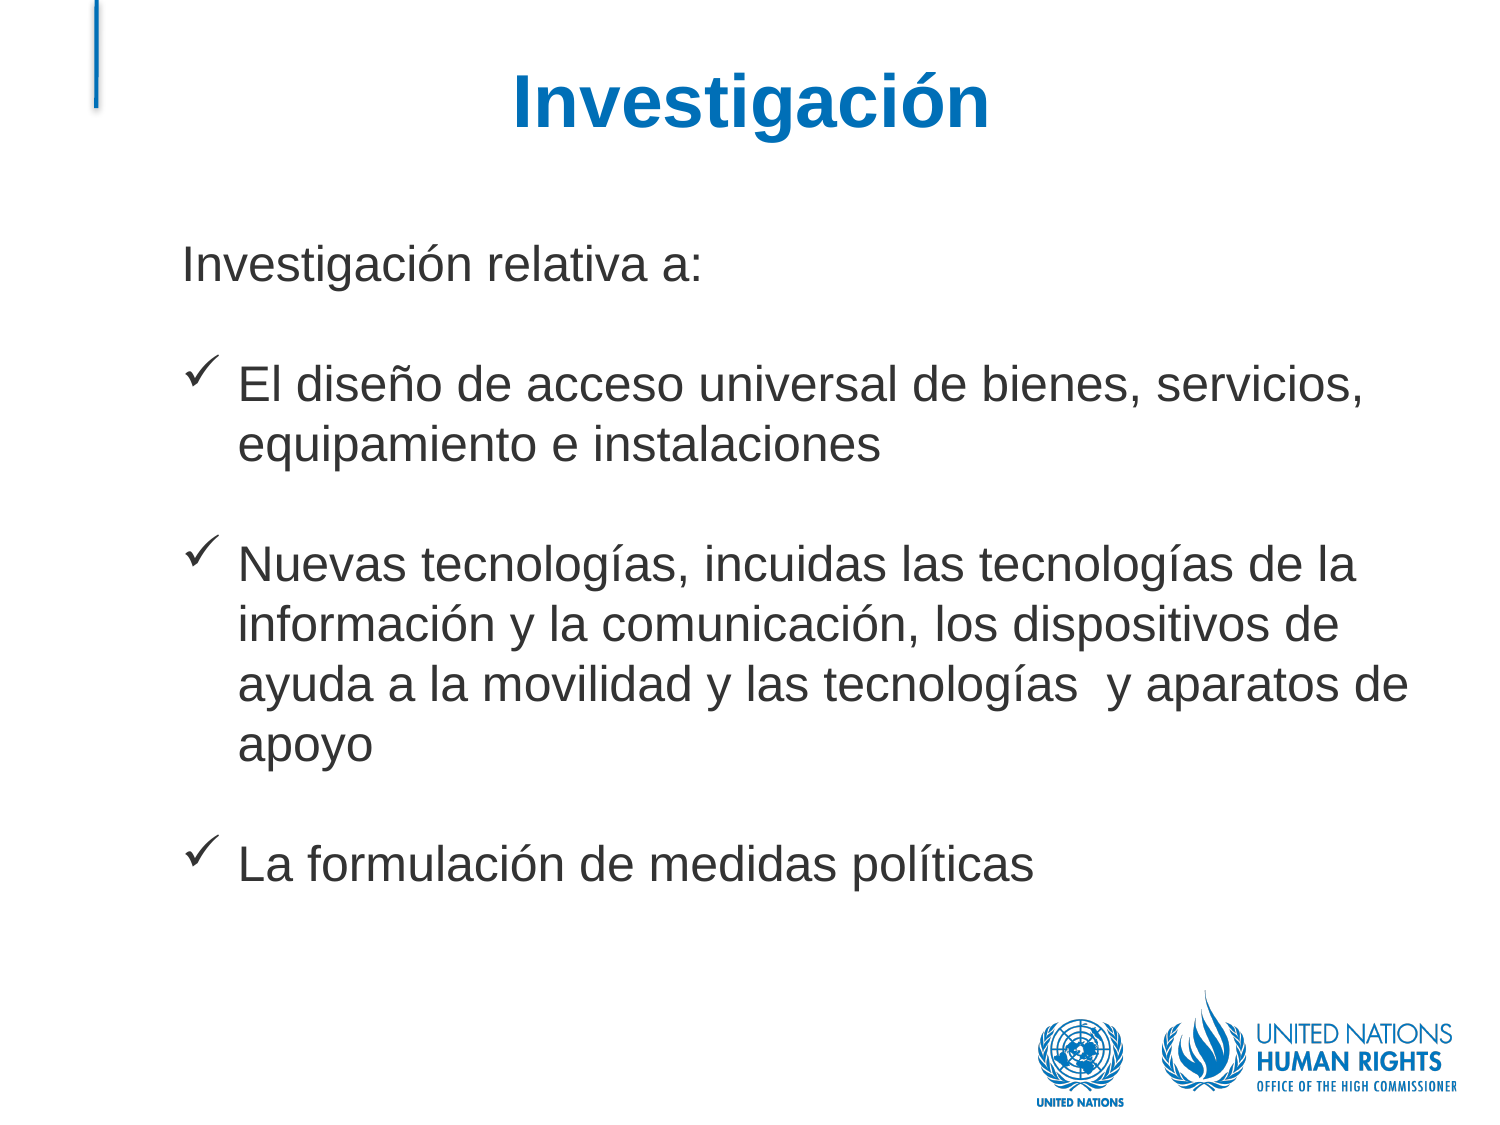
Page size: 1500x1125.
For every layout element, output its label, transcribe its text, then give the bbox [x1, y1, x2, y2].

picture [1037, 990, 1457, 1107]
title Investigación [68, 45, 1437, 224]
text_box Investigación relativa a: El diseño de acceso universal de bienes, servicios, equipamiento e instalaciones Nuevas tecnologías, incuidas las tecnologías de la información y la comunicación, los dispositivos de ayuda a la movilidad y las tecnologías y aparatos de apoyo La formulación de medidas políticas [166, 223, 1437, 988]
